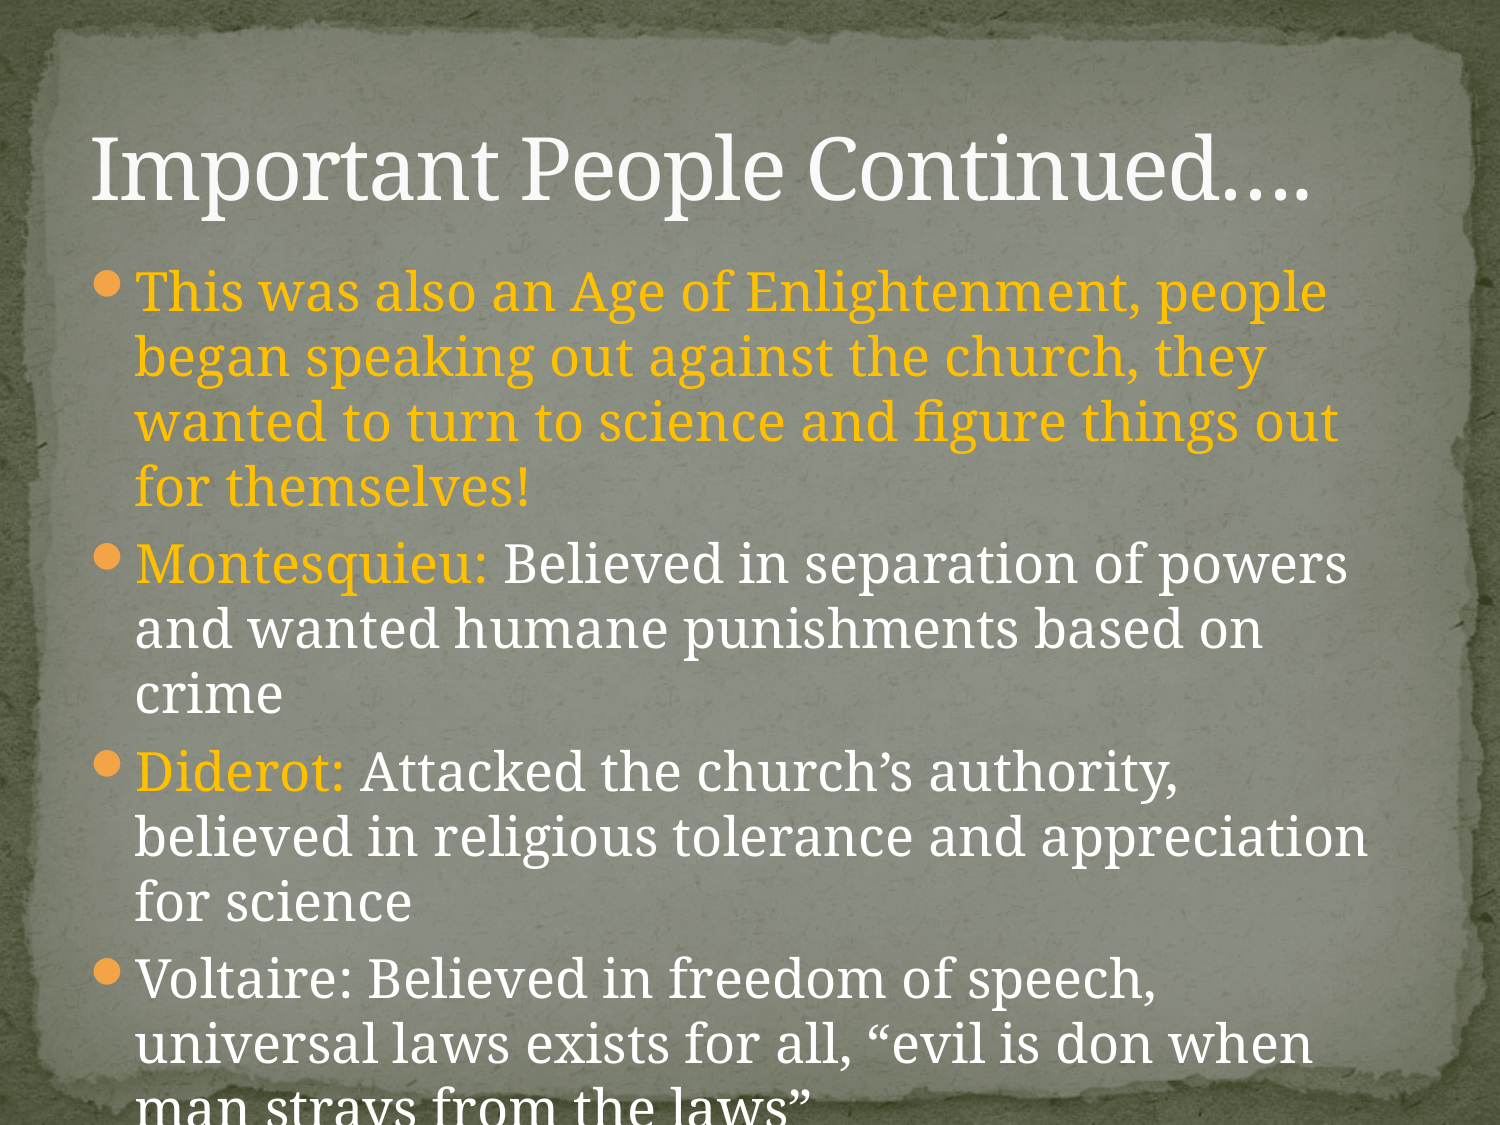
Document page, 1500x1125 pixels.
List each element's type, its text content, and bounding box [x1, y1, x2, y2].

list This was also an Age of Enlightenment, people began speaking out against the church, they wanted to turn to science and figure things out for themselves! Montesquieu: Believed in separation of powers and wanted humane punishments based on crime Diderot: Attacked the church’s authority, believed in religious tolerance and appreciation for science Voltaire: Believed in freedom of speech, universal laws exists for all, “evil is don when man strays from the laws” [75, 249, 1425, 1000]
title Important People Continued…. [74, 24, 1425, 225]
